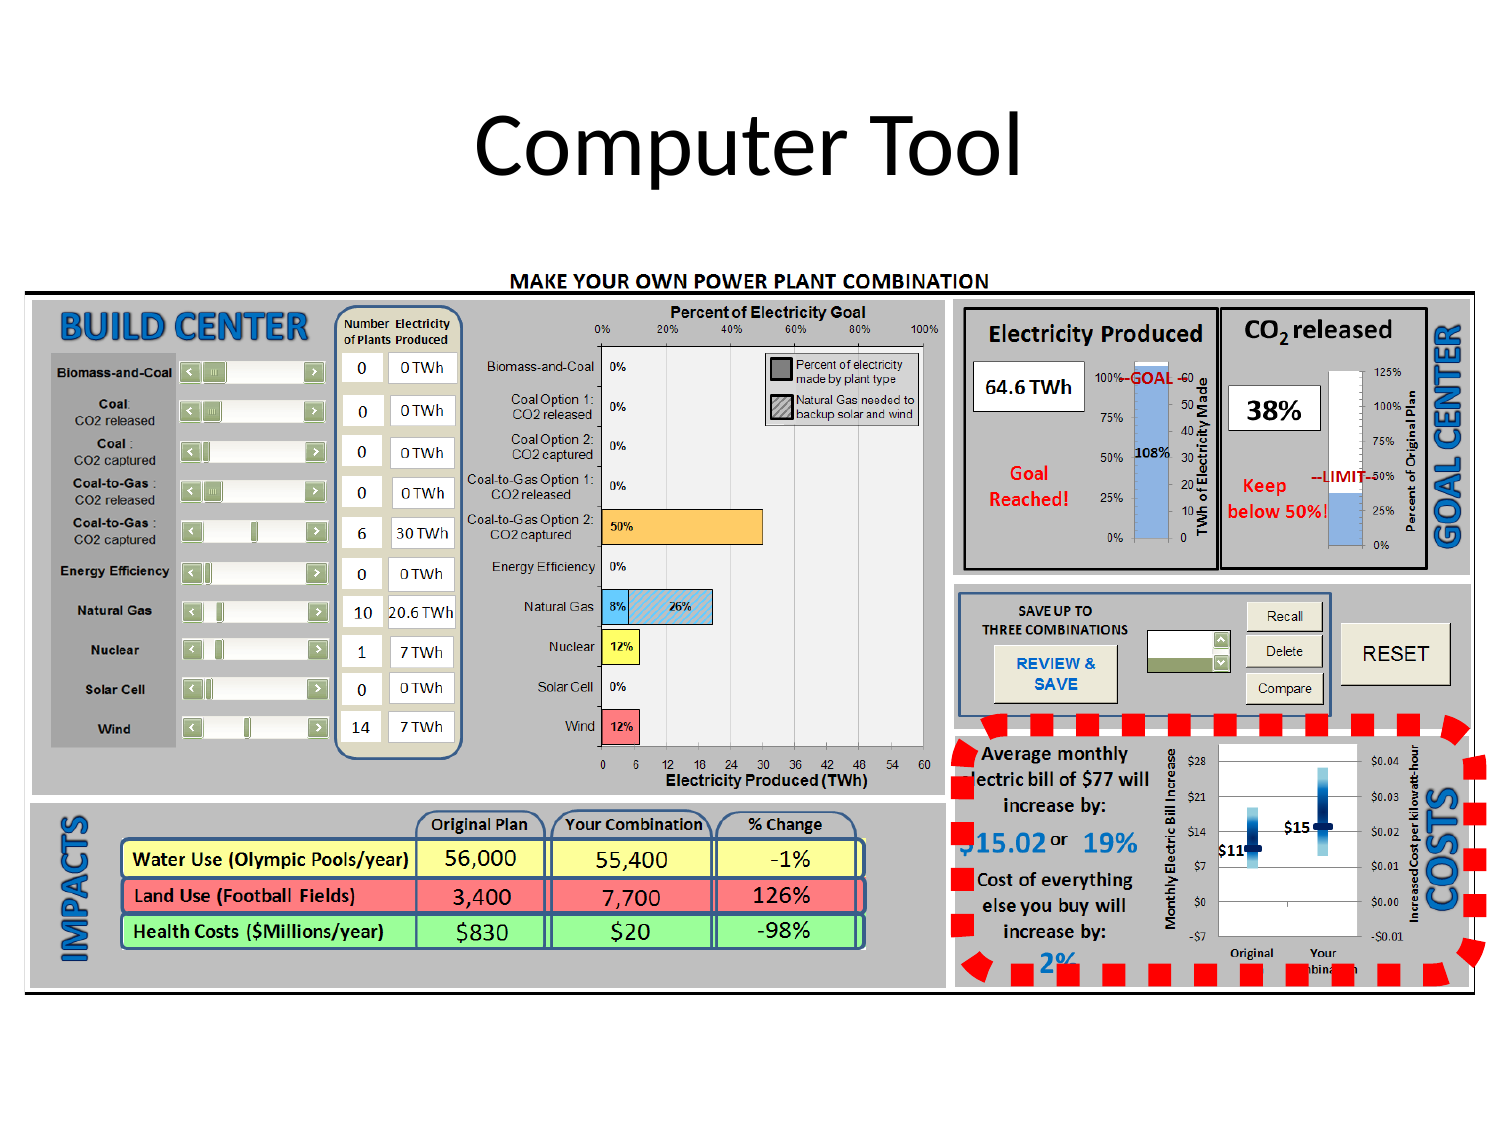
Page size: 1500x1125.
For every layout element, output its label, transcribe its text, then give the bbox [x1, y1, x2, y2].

title Computer Tool [75, 45, 1425, 233]
picture [24, 262, 1476, 995]
